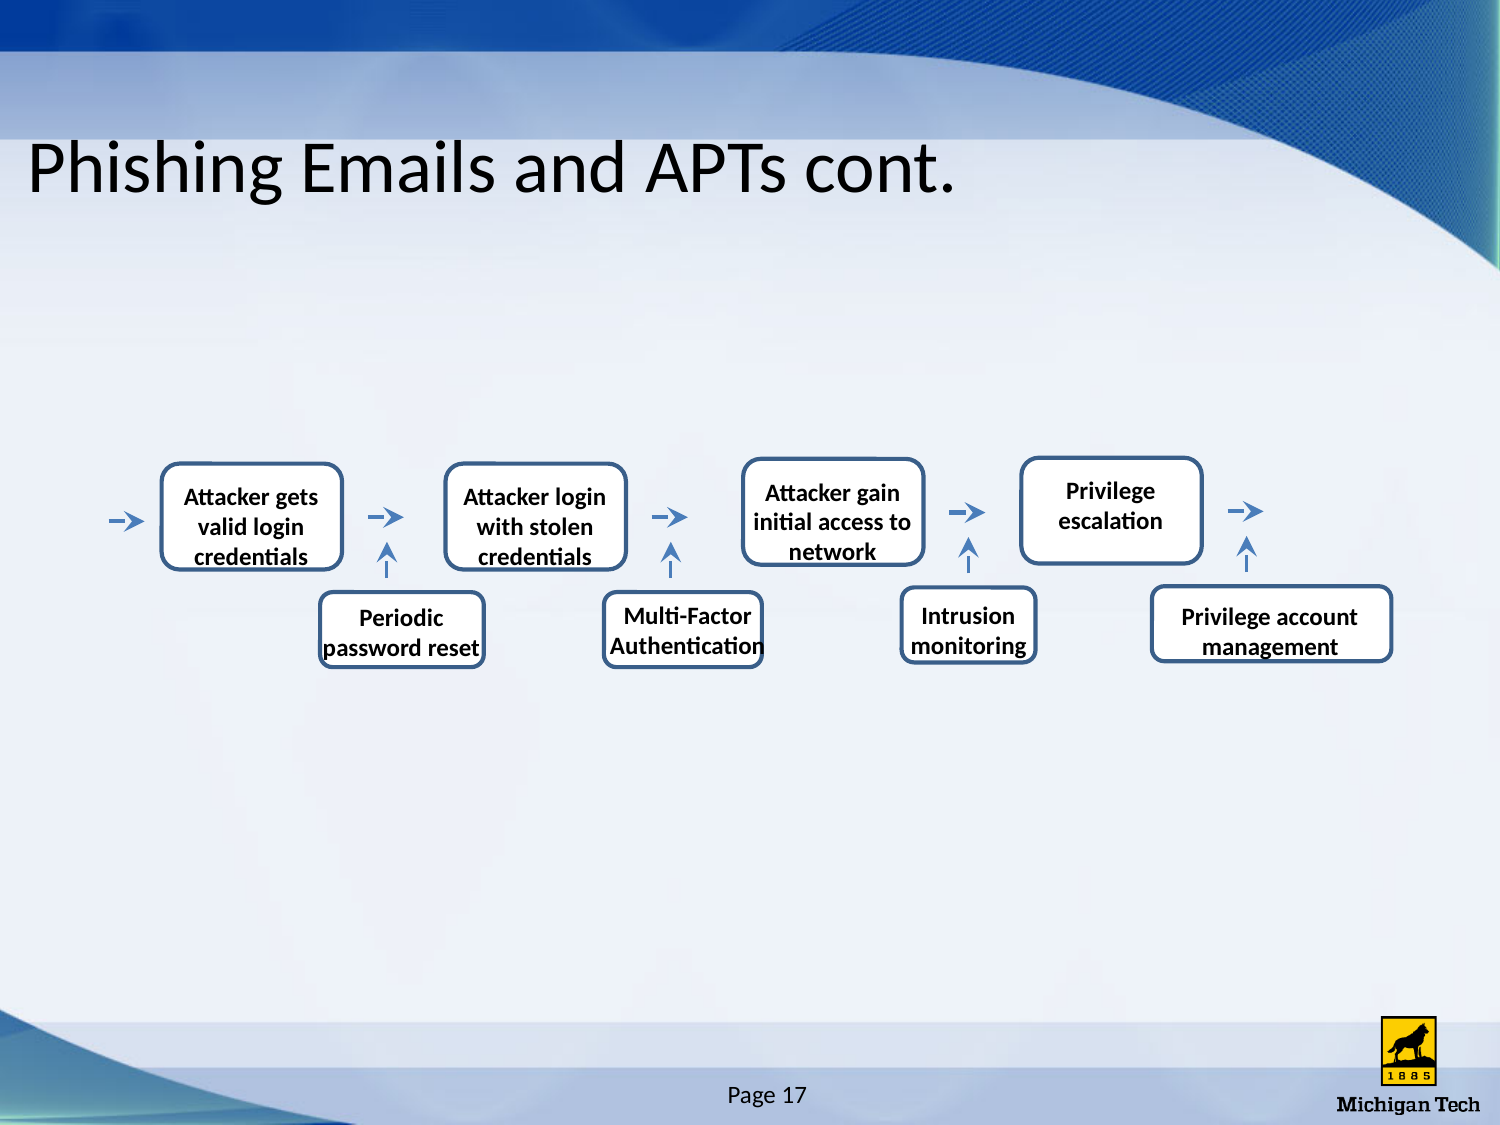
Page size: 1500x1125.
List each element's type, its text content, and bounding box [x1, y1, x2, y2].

text_box Attacker gets valid login credentials [160, 475, 342, 555]
text_box Privilege account management [1149, 594, 1392, 652]
text_box Intrusion monitoring [877, 594, 1060, 652]
text_box [161, 555, 342, 570]
text_box [901, 652, 1036, 663]
picture [0, 0, 1500, 1125]
text_box [743, 550, 924, 565]
text_box [162, 463, 341, 475]
text_box Attacker login with stolen credentials [444, 475, 626, 555]
text_box [603, 651, 762, 668]
text_box Privilege escalation [1020, 469, 1202, 549]
text_box [323, 592, 481, 596]
text_box [445, 555, 626, 570]
text_box [744, 458, 923, 470]
text_box Multi-Factor Authentication [597, 593, 779, 651]
text_box [446, 463, 625, 475]
text_box Attacker gain initial access to network [741, 470, 924, 550]
text_box [1021, 549, 1202, 564]
text_box [1022, 457, 1201, 469]
text_box [320, 653, 484, 668]
text_box [1152, 652, 1391, 662]
text_box Periodic password reset [310, 596, 493, 653]
text_box [903, 587, 1034, 594]
title Phishing Emails and APTs cont. [12, 75, 1263, 263]
text_box [1152, 586, 1391, 594]
